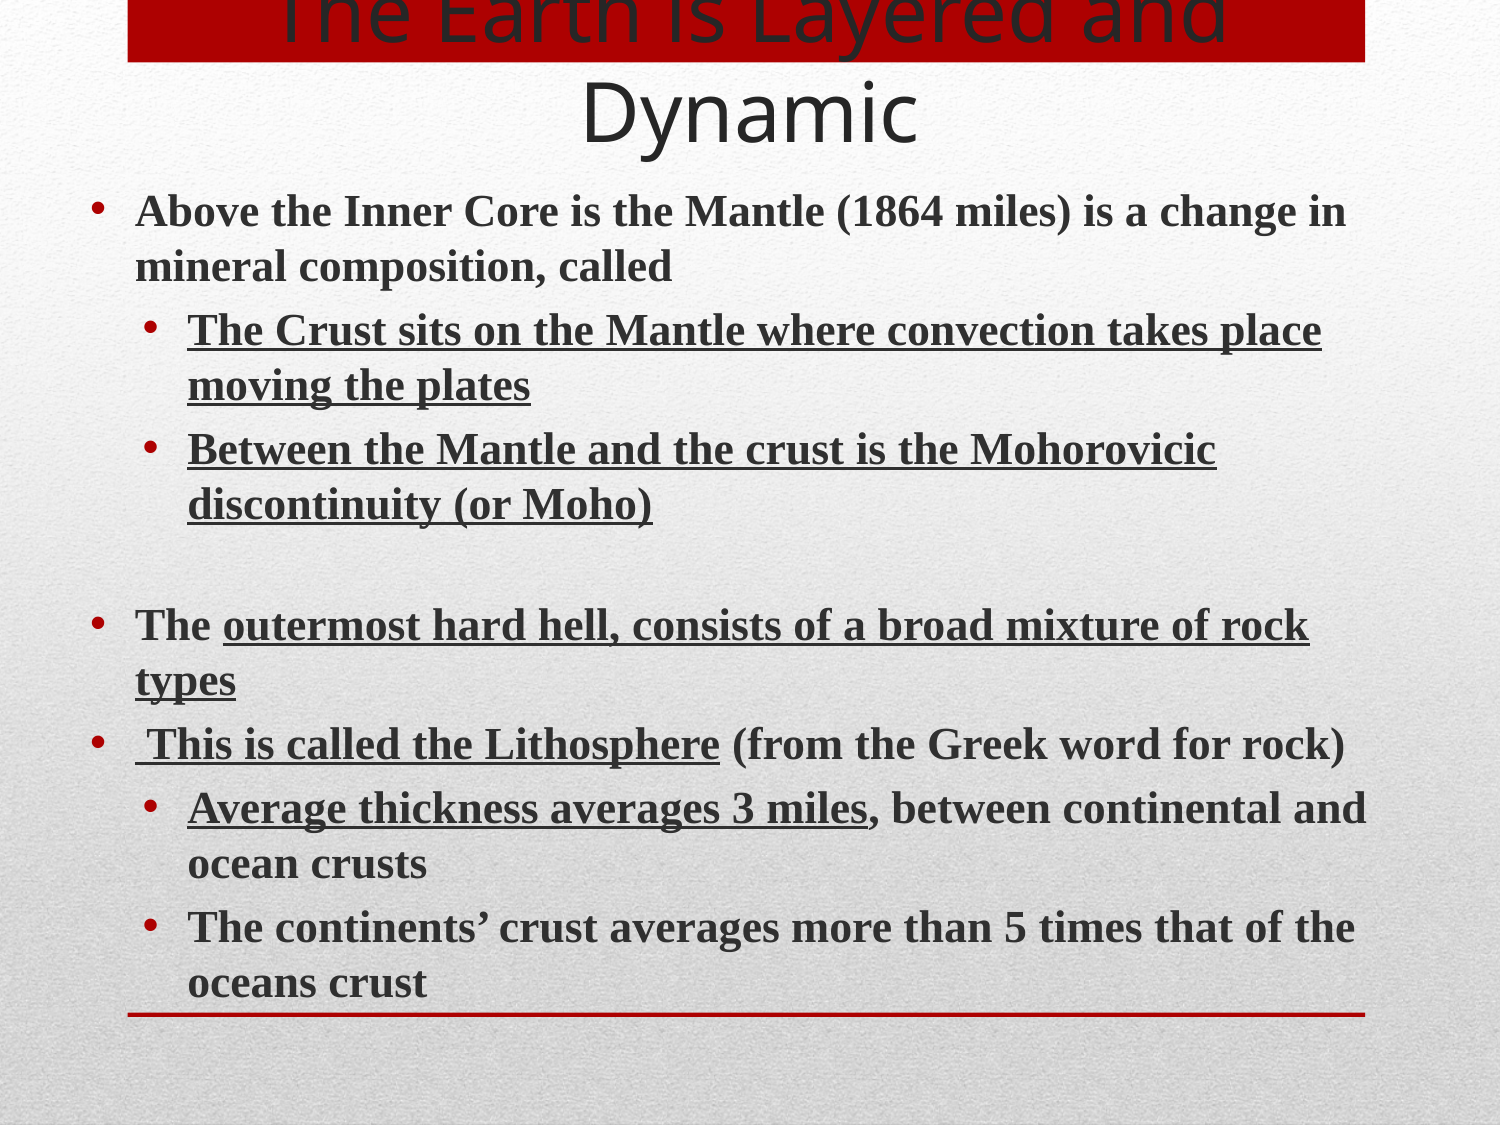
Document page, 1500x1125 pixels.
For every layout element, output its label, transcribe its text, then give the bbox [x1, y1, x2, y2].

title The Earth is Layered and Dynamic [99, 0, 1400, 168]
list Above the Inner Core is the Mantle (1864 miles) is a change in mineral composition, called The Crust sits on the Mantle where convection takes place moving the plates Between the Mantle and the crust is the Mohorovicic discontinuity (or Moho) The outermost hard hell, consists of a broad mixture of rock types This is called the Lithosphere (from the Greek word for rock) Average thickness averages 3 miles, between continental and ocean crusts The continents’ crust averages more than 5 times that of the oceans crust [75, 174, 1425, 1013]
